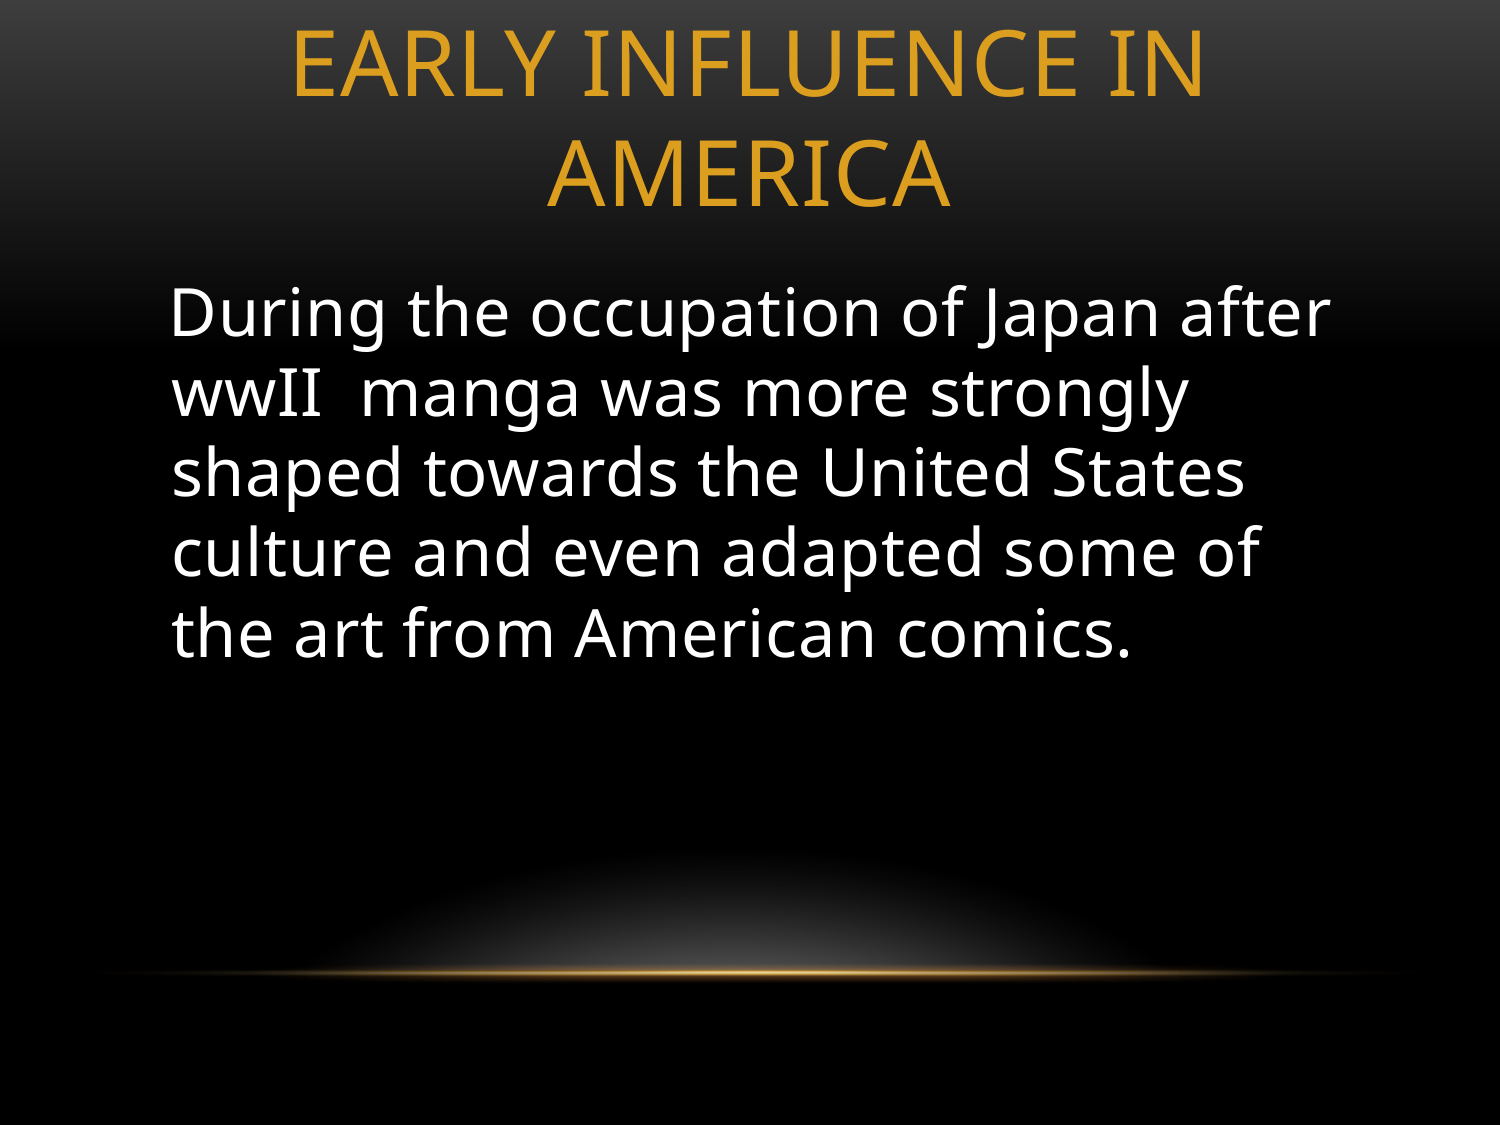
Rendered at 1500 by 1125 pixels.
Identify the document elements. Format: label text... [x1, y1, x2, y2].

title early Influence in America [99, 45, 1400, 233]
picture [0, 0, 1500, 1125]
list During the occupation of Japan after wwII manga was more strongly shaped towards the United States culture and even adapted some of the art from American comics. [99, 262, 1400, 938]
